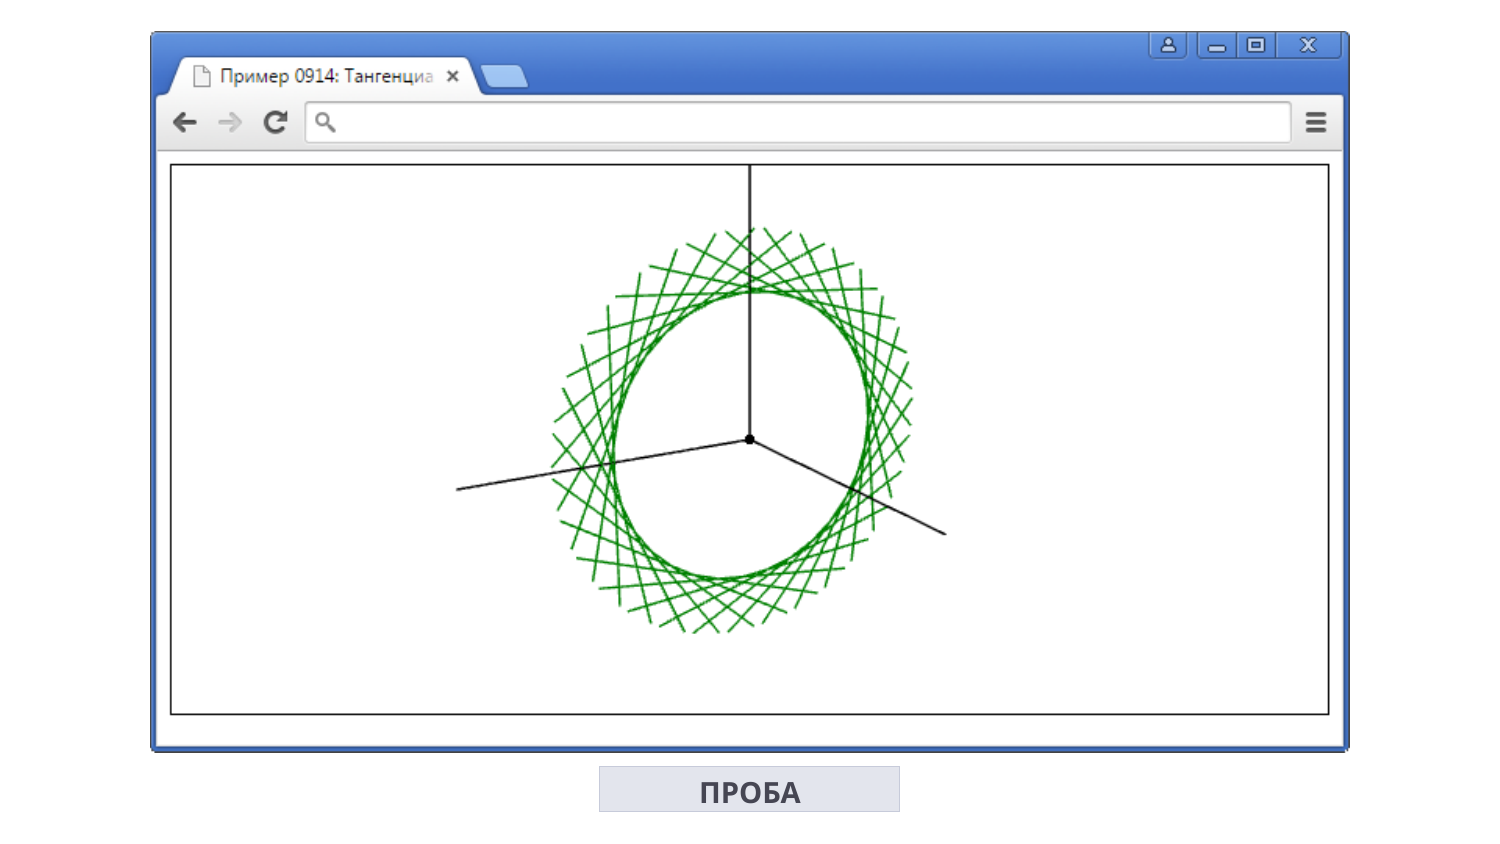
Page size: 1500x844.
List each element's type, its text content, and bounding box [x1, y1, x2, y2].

picture [149, 31, 1351, 753]
text_box ПРОБА [599, 766, 900, 812]
